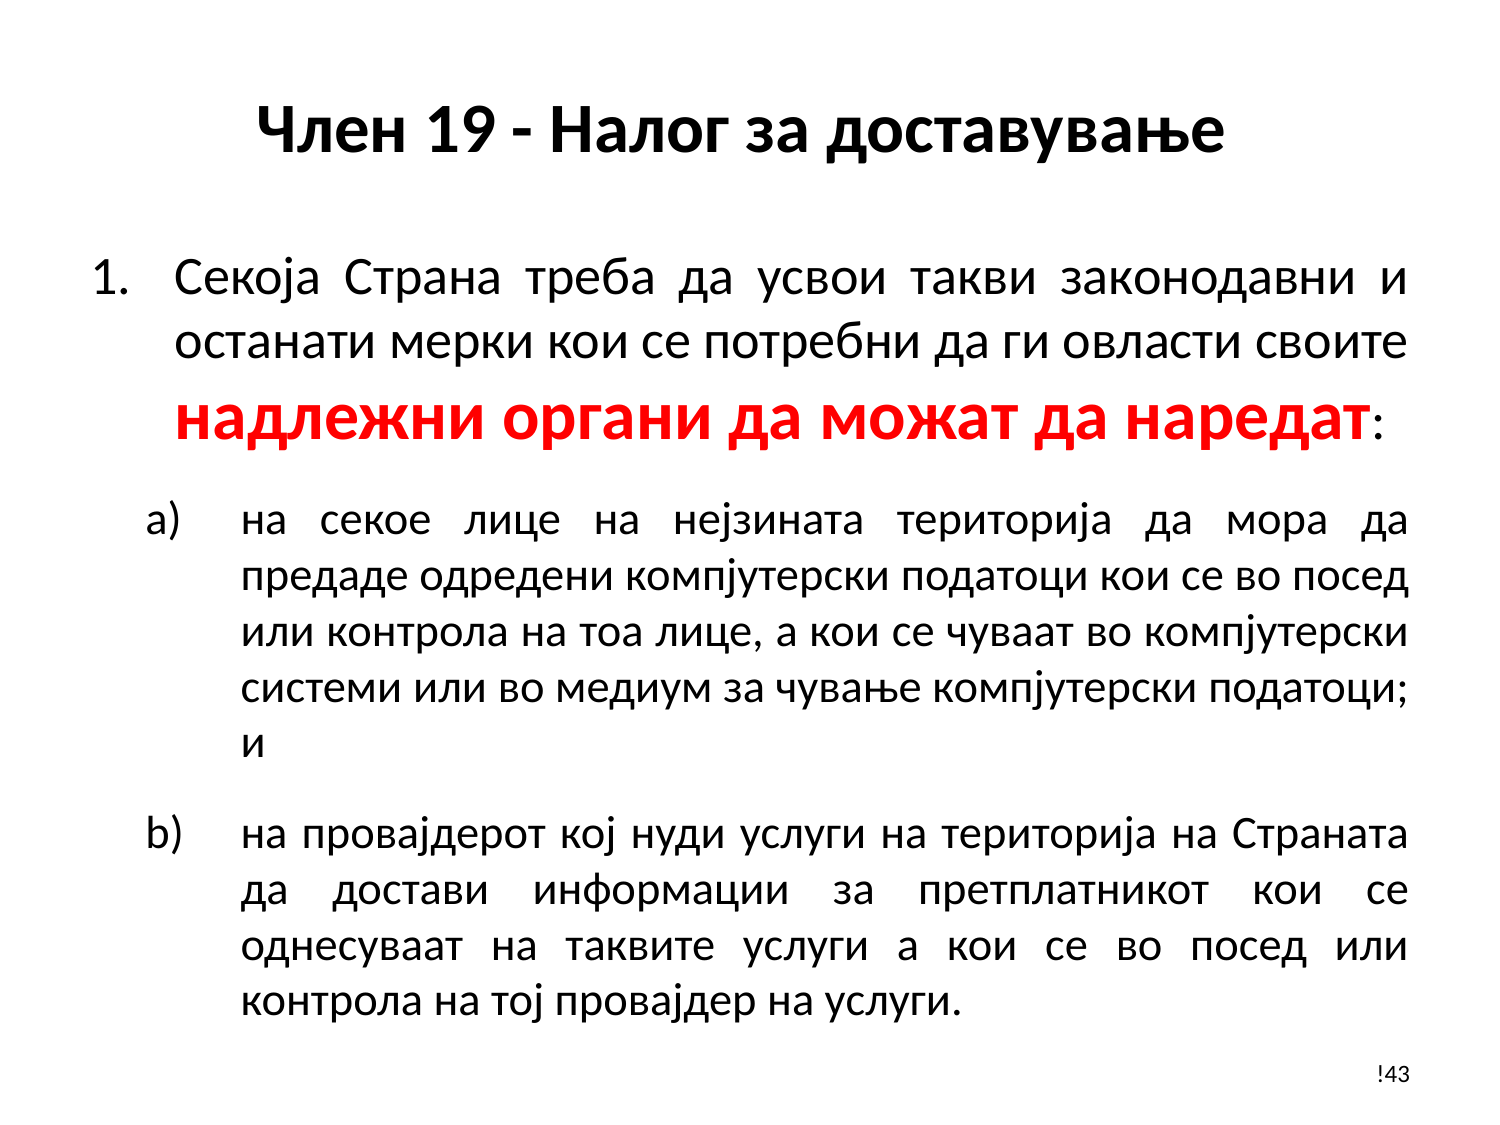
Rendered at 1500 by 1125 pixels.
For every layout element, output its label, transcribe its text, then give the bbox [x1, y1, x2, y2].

slide_number !43 [1074, 1042, 1425, 1103]
list Секоја Страна треба да усвои такви законодавни и останати мерки кои се потребни да ги овласти своите надлежни органи да можат да наредат: на секое лице на нејзината територија да мора да предаде одредени компјутерски податоци кои се во посед или контрола на тоа лице, а кои се чуваат во компјутерски системи или во медиум за чување компјутерски податоци; и на провајдерот кој нуди услуги на територија на Страната да достави информации за претплатникот кои се однесуваат на таквите услуги а кои се во посед или контрола на тој провајдер на услуги. [74, 232, 1426, 1053]
title Член 19 - Налог за доставување [74, 44, 1426, 204]
